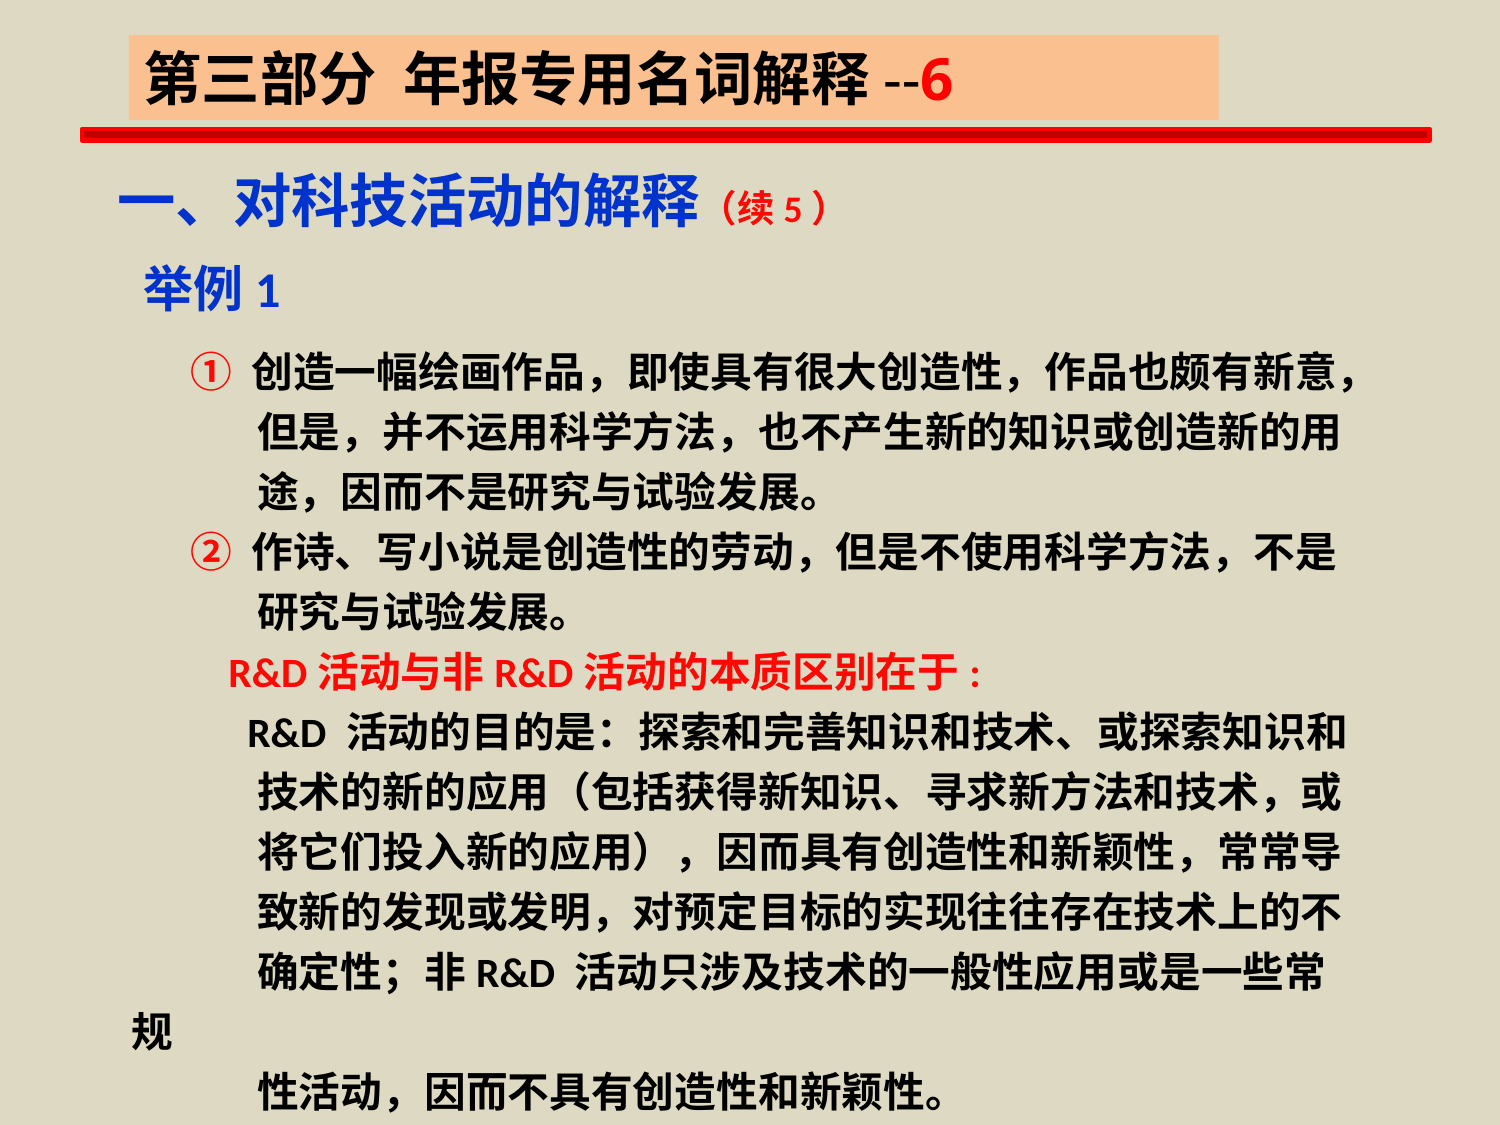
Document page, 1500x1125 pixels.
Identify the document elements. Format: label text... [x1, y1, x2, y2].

text_box 第三部分 年报专用名词解释--6 [128, 35, 1219, 120]
text_box [80, 127, 1432, 143]
text_box 一、对科技活动的解释（续5） [117, 163, 1051, 234]
text_box 举例1 [117, 257, 318, 318]
text_box [117, 152, 1348, 328]
text_box ① 创造一幅绘画作品，即使具有很大创造性，作品也颇有新意， 但是，并不运用科学方法，也不产生新的知识或创造新的用 途，因而不是研究与试验发展。 ② 作诗、写小说是创造性的劳动，但是不使用科学方法，不是 研究与试验发展。 R&D活动与非R&D活动的本质区别在于: R&D 活动的目的是：探索和完善知识和技术、或探索知识和 技术的新的应用（包括获得新知识、寻求新方法和技术，或 将它们投入新的应用），因而具有创造性和新颖性，常常导 致新的发现或发明，对预定目标的实现往往存在技术上的不 确定性；非R&D 活动只涉及技术的一般性应用或是一些常规 性活动，因而不具有创造性和新颖性。 [117, 328, 1372, 1123]
